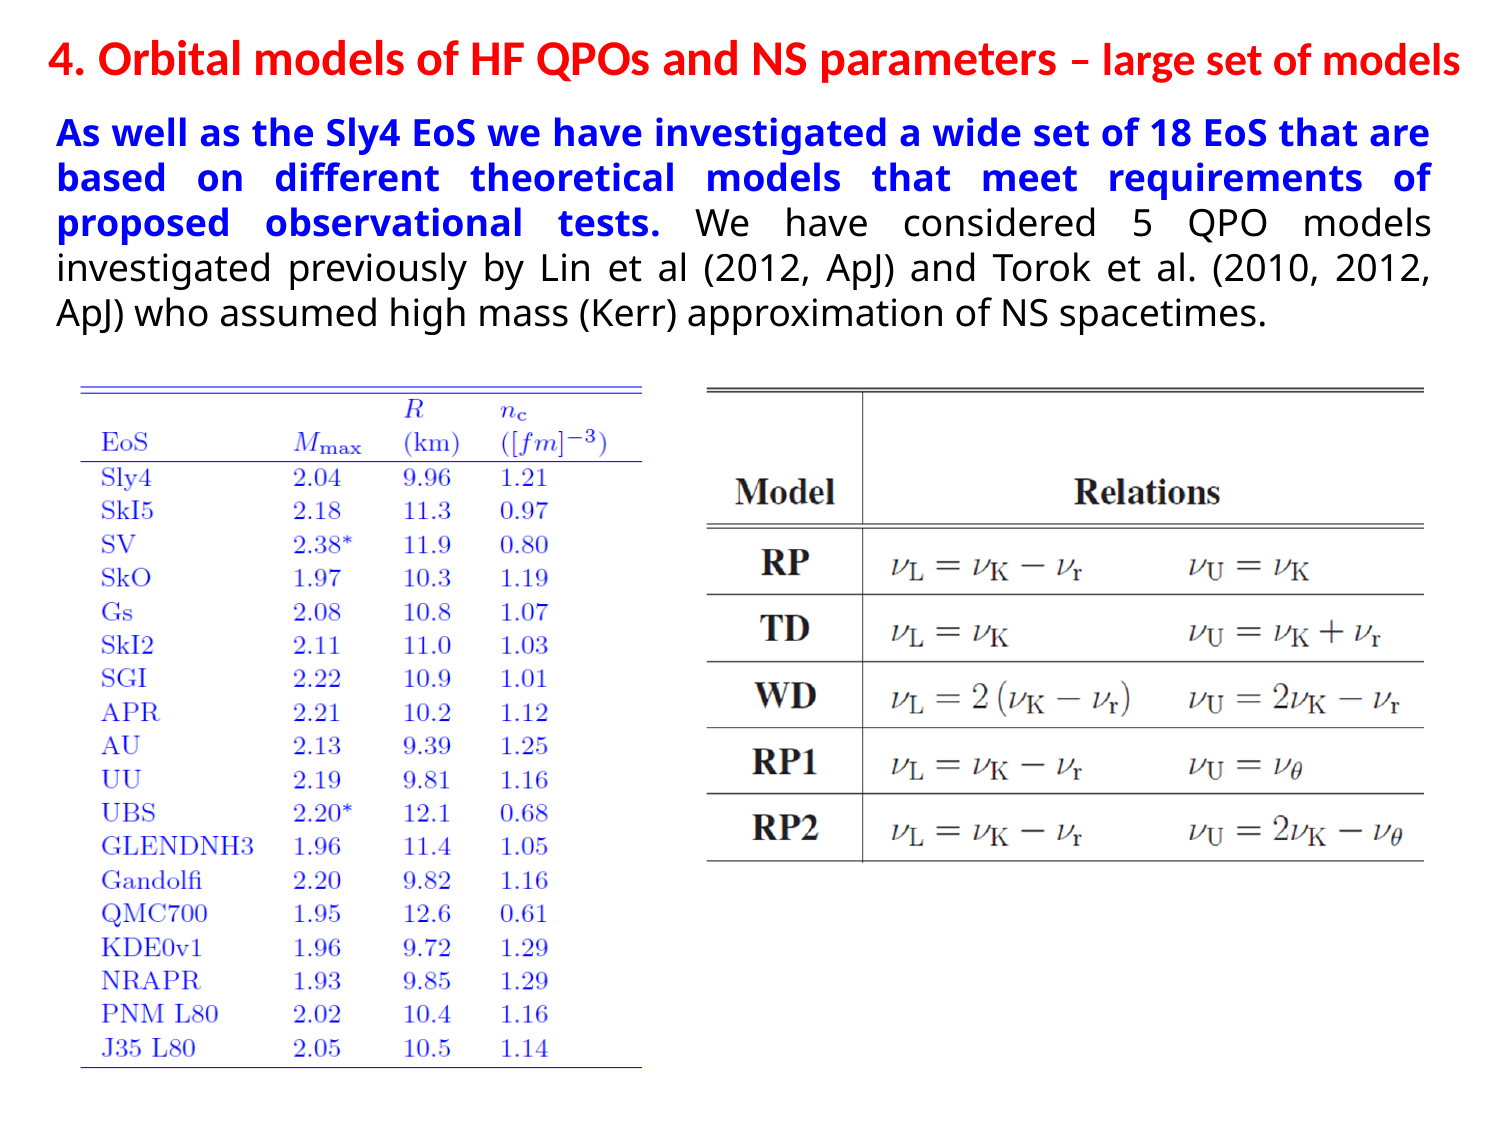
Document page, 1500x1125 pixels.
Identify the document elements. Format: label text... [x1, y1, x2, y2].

text_box 4. Orbital models of HF QPOs and NS parameters – large set of models [33, 17, 1476, 93]
text_box As well as the Sly4 EoS we have investigated a wide set of 18 EoS that are based on different theoretical models that meet requirements of proposed observational tests. We have considered 5 QPO models investigated previously by Lin et al (2012, ApJ) and Torok et al. (2010, 2012, ApJ) who assumed high mass (Kerr) approximation of NS spacetimes. [41, 101, 1447, 342]
picture [704, 383, 1424, 865]
picture [64, 372, 642, 1095]
